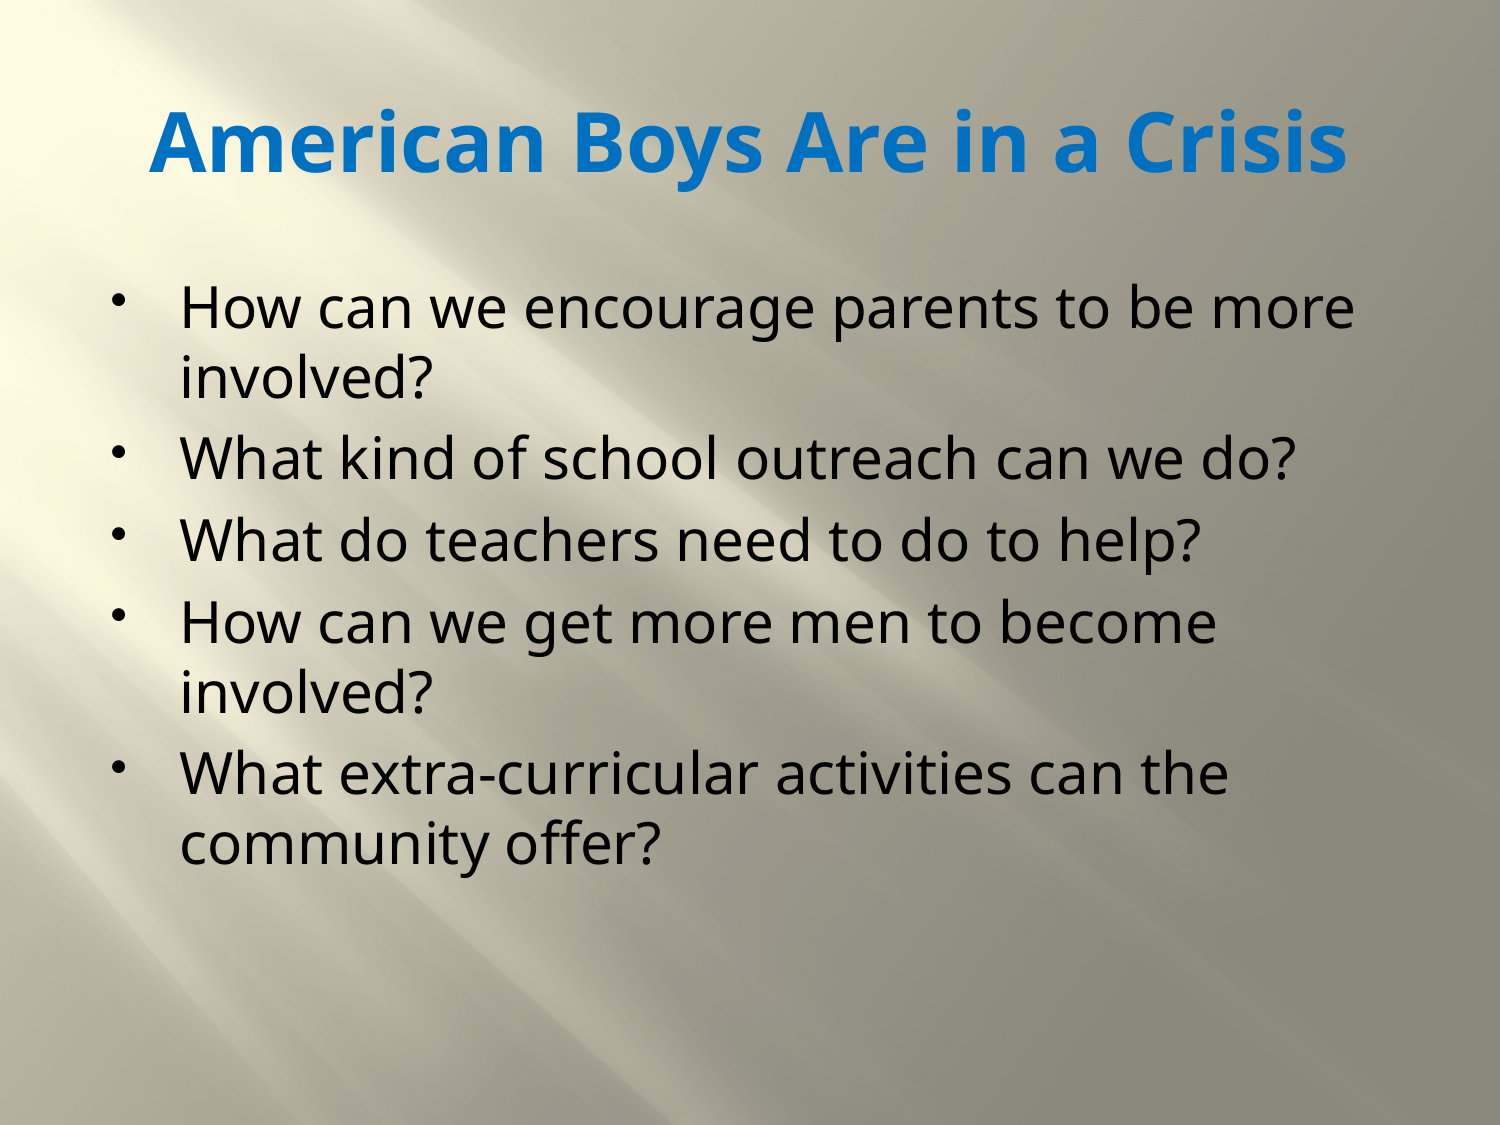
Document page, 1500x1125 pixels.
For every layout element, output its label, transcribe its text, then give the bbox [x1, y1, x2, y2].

list How can we encourage parents to be more involved? What kind of school outreach can we do? What do teachers need to do to help? How can we get more men to become involved? What extra-curricular activities can the community offer? [75, 262, 1425, 1035]
title American Boys Are in a Crisis [75, 45, 1425, 233]
